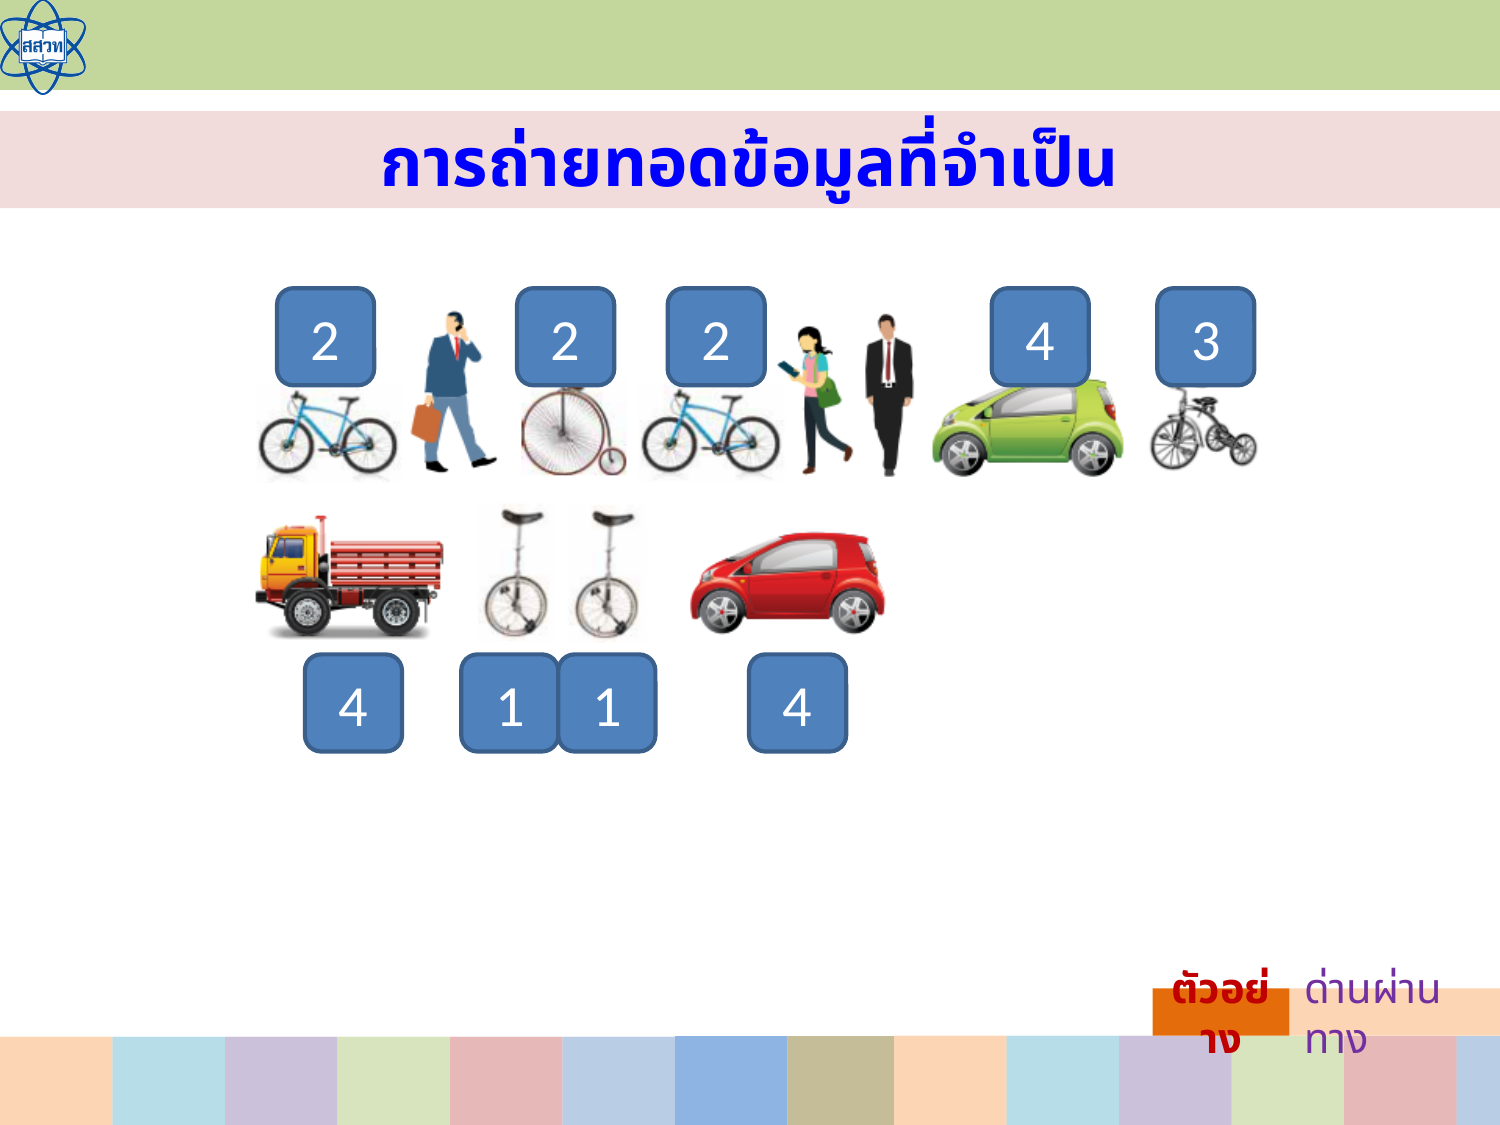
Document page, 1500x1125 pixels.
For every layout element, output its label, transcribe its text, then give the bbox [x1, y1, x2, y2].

picture [0, 0, 86, 95]
text_box 4 [994, 286, 1086, 292]
text_box 4 [302, 668, 405, 754]
text_box 2 [519, 286, 612, 292]
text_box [1152, 988, 1500, 1036]
text_box 3 [1160, 286, 1252, 292]
text_box 4 [746, 668, 849, 754]
picture [230, 293, 1269, 660]
text_box 2 [279, 286, 372, 292]
text_box 1 [459, 668, 558, 754]
text_box 2 [670, 286, 762, 292]
text_box การถ่ายทอดข้อมูลที่จำเป็น [0, 111, 1500, 209]
text_box 1 [556, 668, 658, 754]
